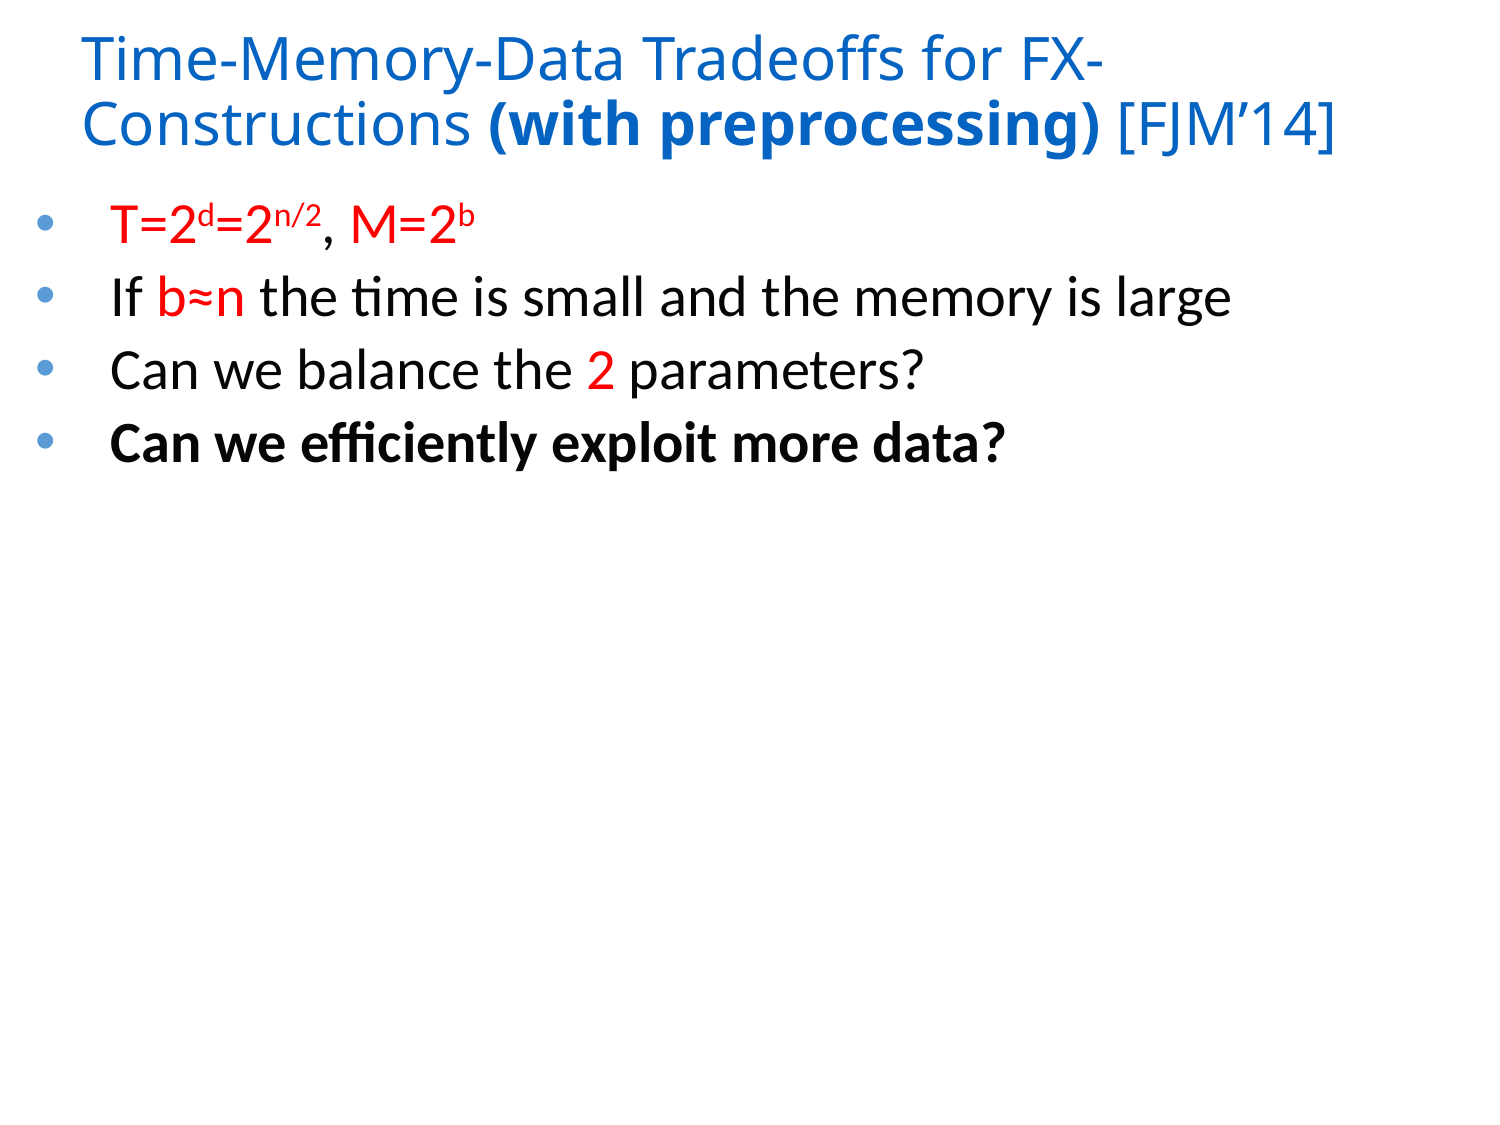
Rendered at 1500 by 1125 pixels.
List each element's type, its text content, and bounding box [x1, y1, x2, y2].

title Time-Memory-Data Tradeoffs for FX-Constructions (with preprocessing) [FJM’14] [66, 0, 1438, 188]
list T=2d=2n/2, M=2b If b≈n the time is small and the memory is large Can we balance the 2 parameters? Can we efficiently exploit more data? [1, 184, 1423, 494]
